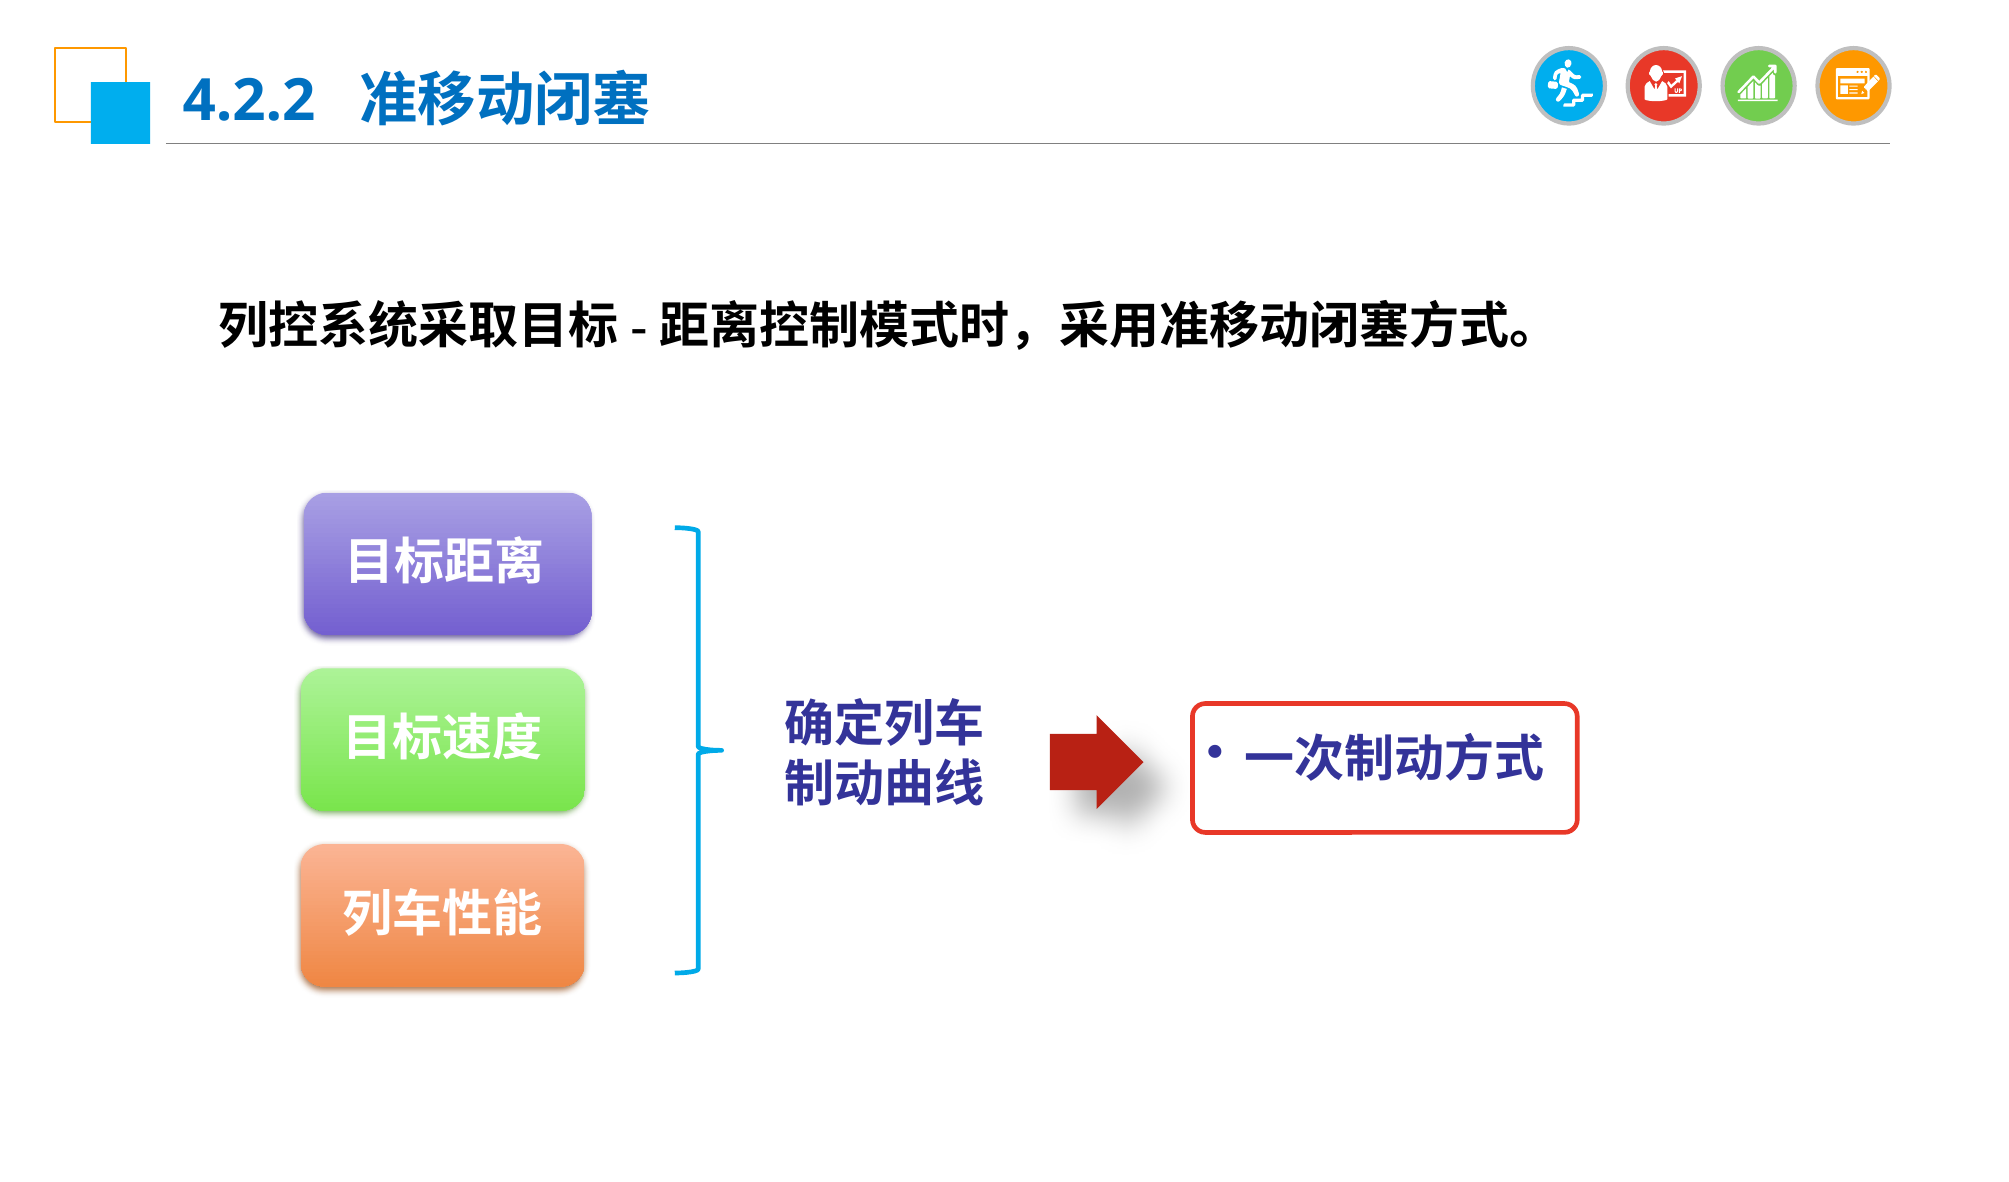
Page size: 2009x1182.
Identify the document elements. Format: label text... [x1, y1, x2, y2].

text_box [300, 668, 586, 811]
text_box 列控系统采取目标-距离控制模式时，采用准移动闭塞方式。 [101, 286, 1719, 362]
text_box [674, 526, 723, 974]
text_box 4.2.2 准移动闭塞 [162, 51, 672, 142]
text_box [1178, 703, 1601, 833]
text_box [287, 492, 601, 636]
text_box 确定列车制动曲线 [769, 684, 1039, 820]
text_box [300, 843, 585, 987]
text_box [1049, 715, 1144, 809]
